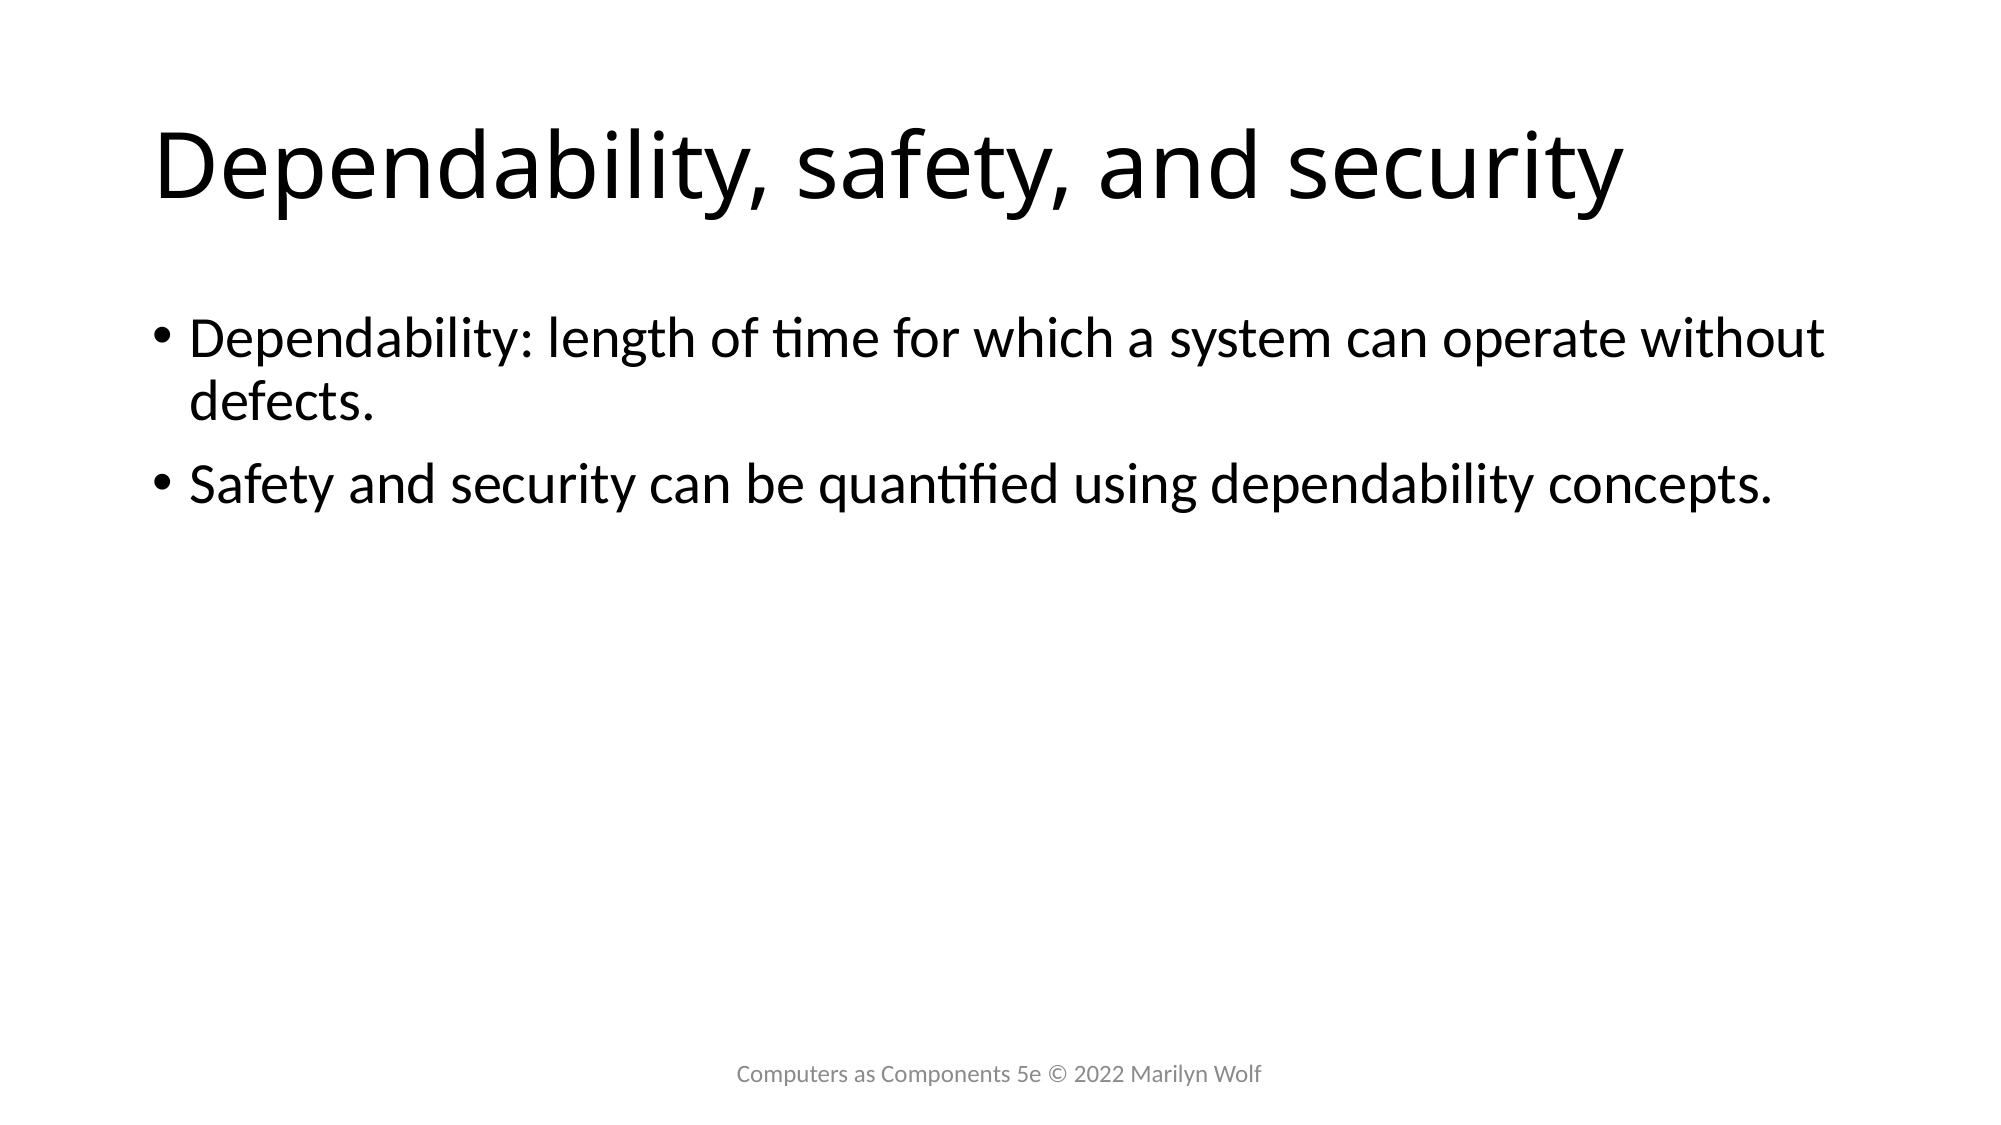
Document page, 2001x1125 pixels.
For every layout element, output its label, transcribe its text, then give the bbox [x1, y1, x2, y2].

list Dependability: length of time for which a system can operate without defects. Safety and security can be quantified using dependability concepts. [137, 299, 1863, 1014]
title Dependability, safety, and security [137, 59, 1863, 278]
footer Computers as Components 5e © 2022 Marilyn Wolf [662, 1042, 1338, 1103]
